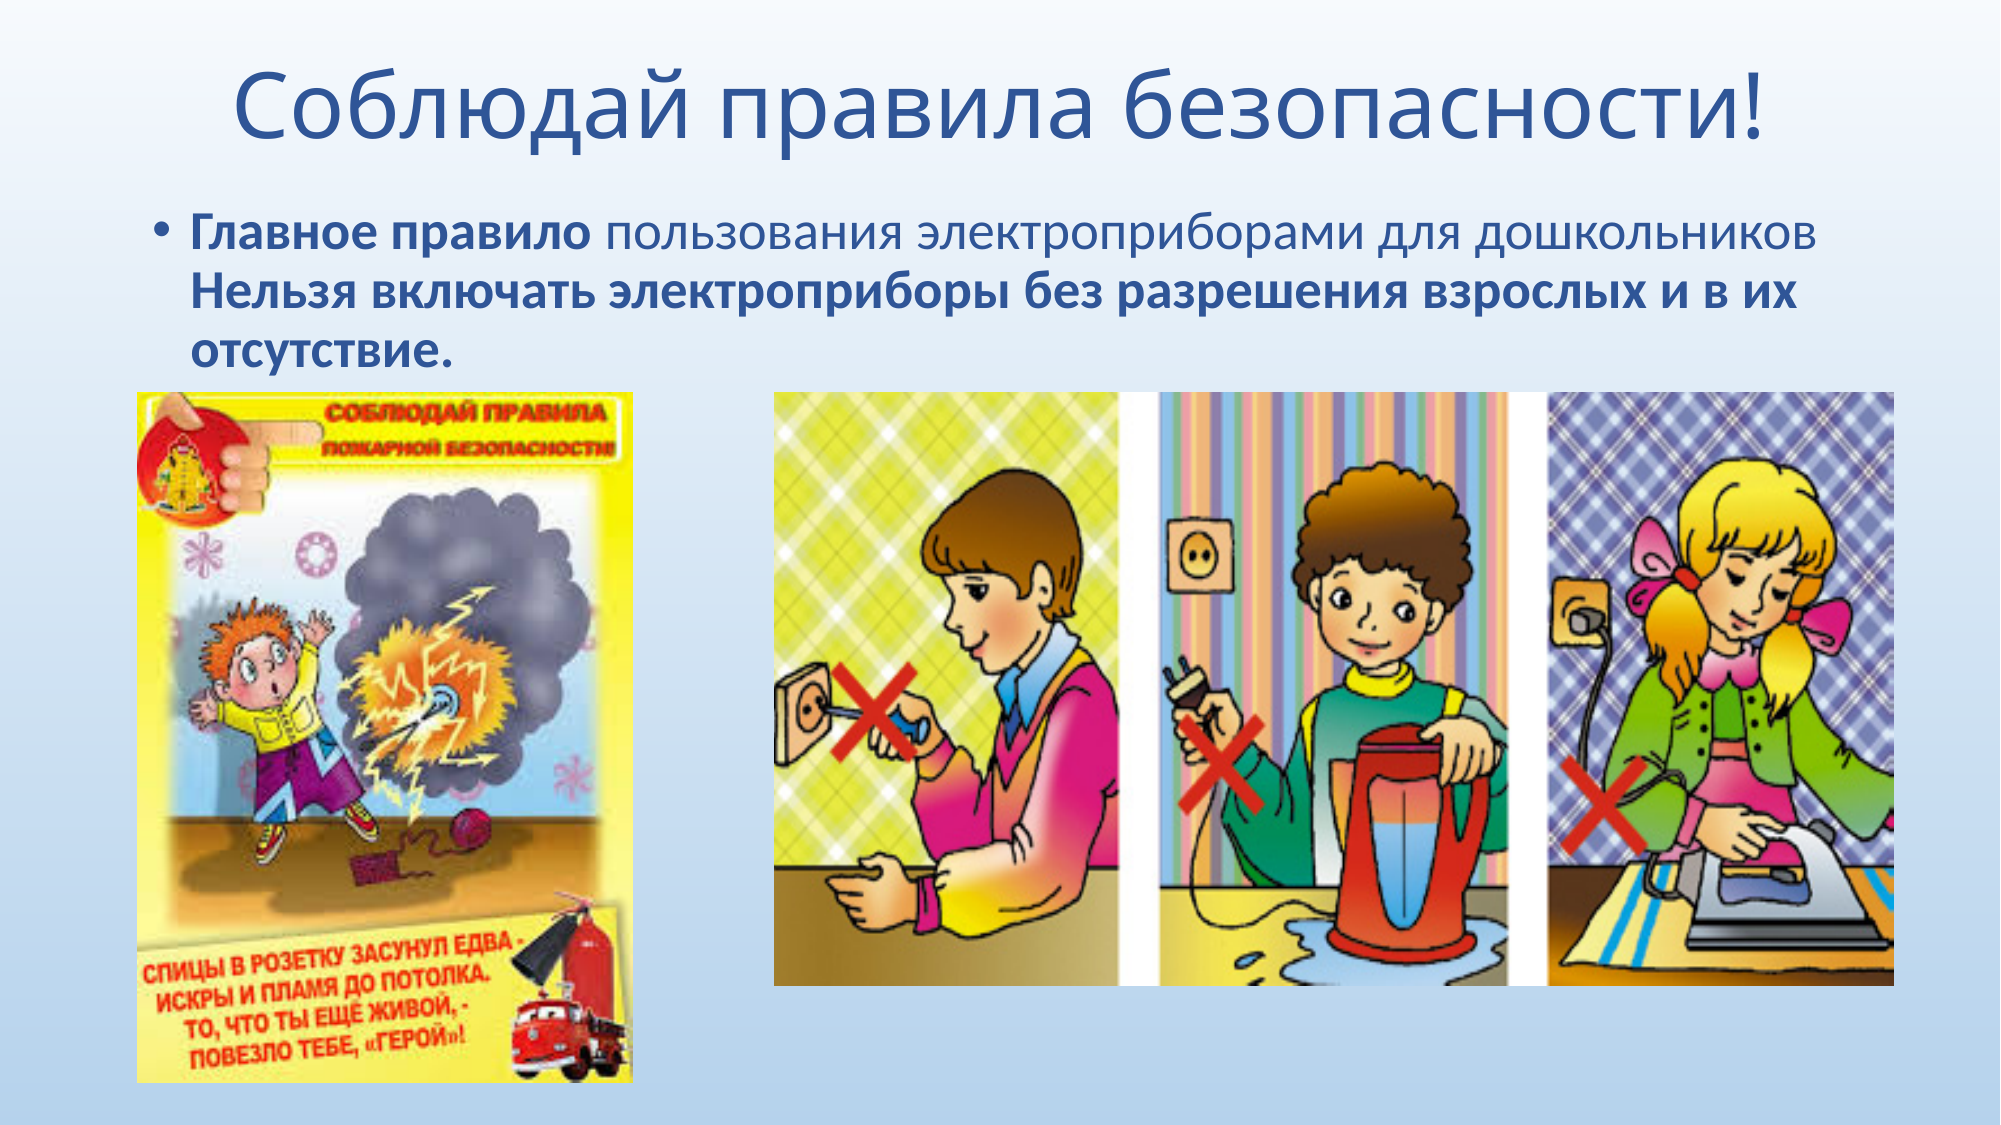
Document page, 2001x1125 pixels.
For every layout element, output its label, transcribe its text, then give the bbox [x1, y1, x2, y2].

title Соблюдай правила безопасности! [137, 0, 1863, 194]
picture [774, 392, 1894, 986]
picture [137, 392, 633, 1083]
list Главное правило пользования электроприборами для дошкольников Нельзя включать электроприборы без разрешения взрослых и в их отсутствие. [137, 194, 1863, 469]
